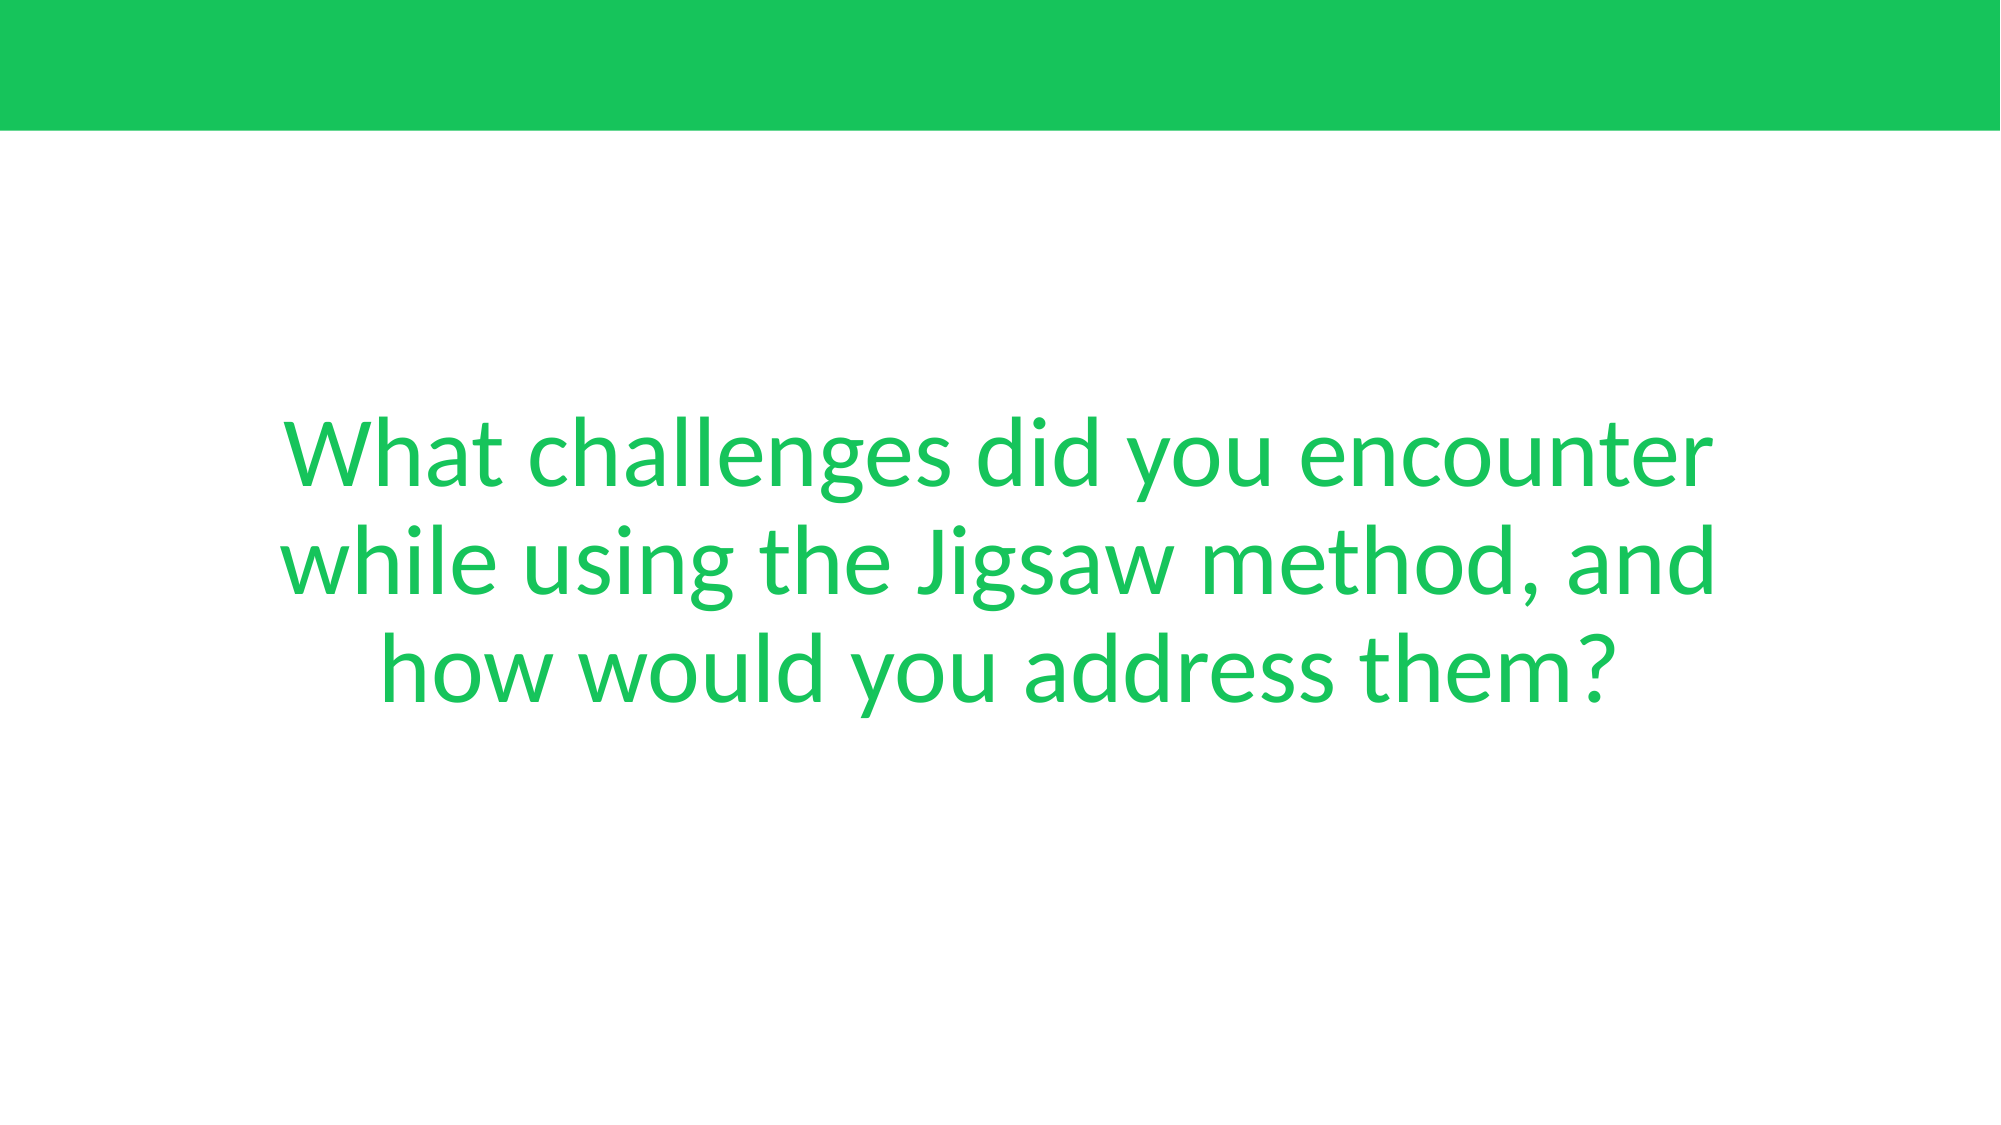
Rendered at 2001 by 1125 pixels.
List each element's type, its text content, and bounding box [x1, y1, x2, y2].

title What challenges did you encounter while using the Jigsaw method, and how would you address them? [220, 416, 1780, 709]
